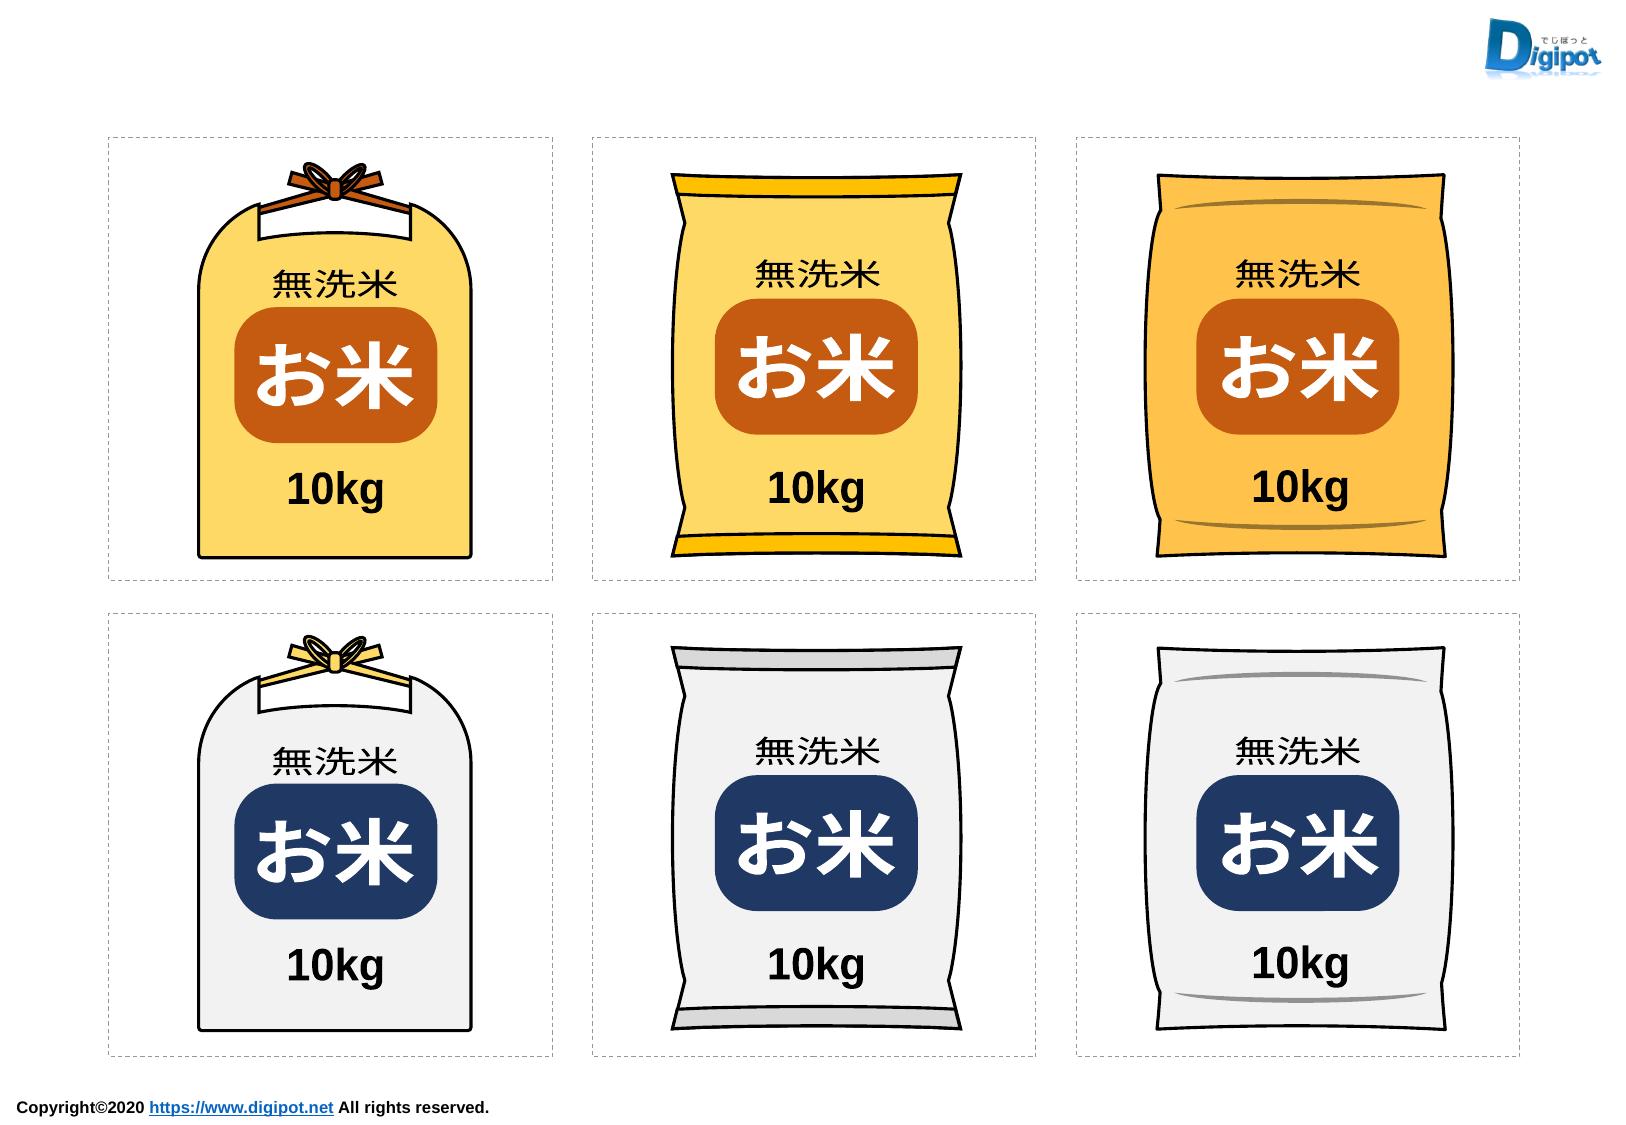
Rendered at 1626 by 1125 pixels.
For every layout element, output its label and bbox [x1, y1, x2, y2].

text_box [672, 647, 961, 1029]
text_box [198, 158, 471, 558]
text_box [198, 631, 471, 1031]
text_box [672, 174, 961, 556]
text_box [1145, 647, 1453, 1030]
text_box [1145, 174, 1453, 557]
picture [1485, 18, 1602, 82]
